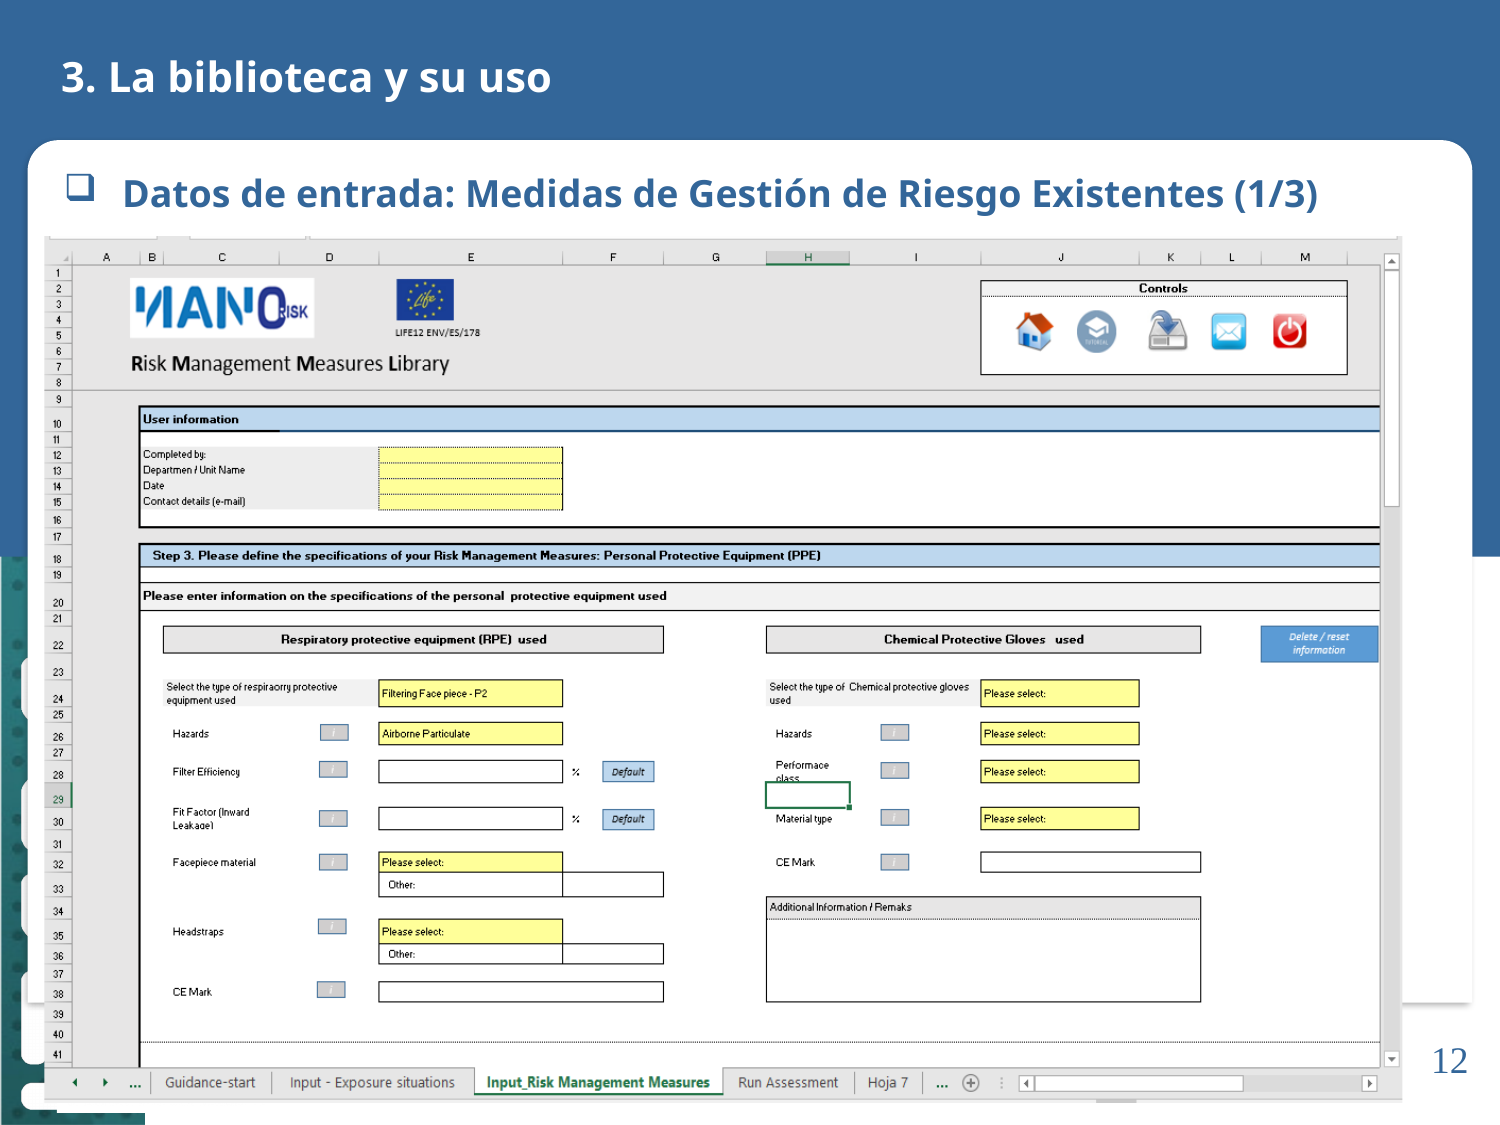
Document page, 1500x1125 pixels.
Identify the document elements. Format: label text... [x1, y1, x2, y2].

text_box Datos de entrada: Medidas de Gestión de Riesgo Existentes (1/3) [48, 162, 1372, 223]
text_box [0, 0, 1500, 557]
picture [2, 236, 1403, 1124]
text_box [26, 141, 1474, 1004]
text_box 3. La biblioteca y su uso [46, 43, 1467, 159]
slide_number 12 [1416, 1029, 1500, 1104]
